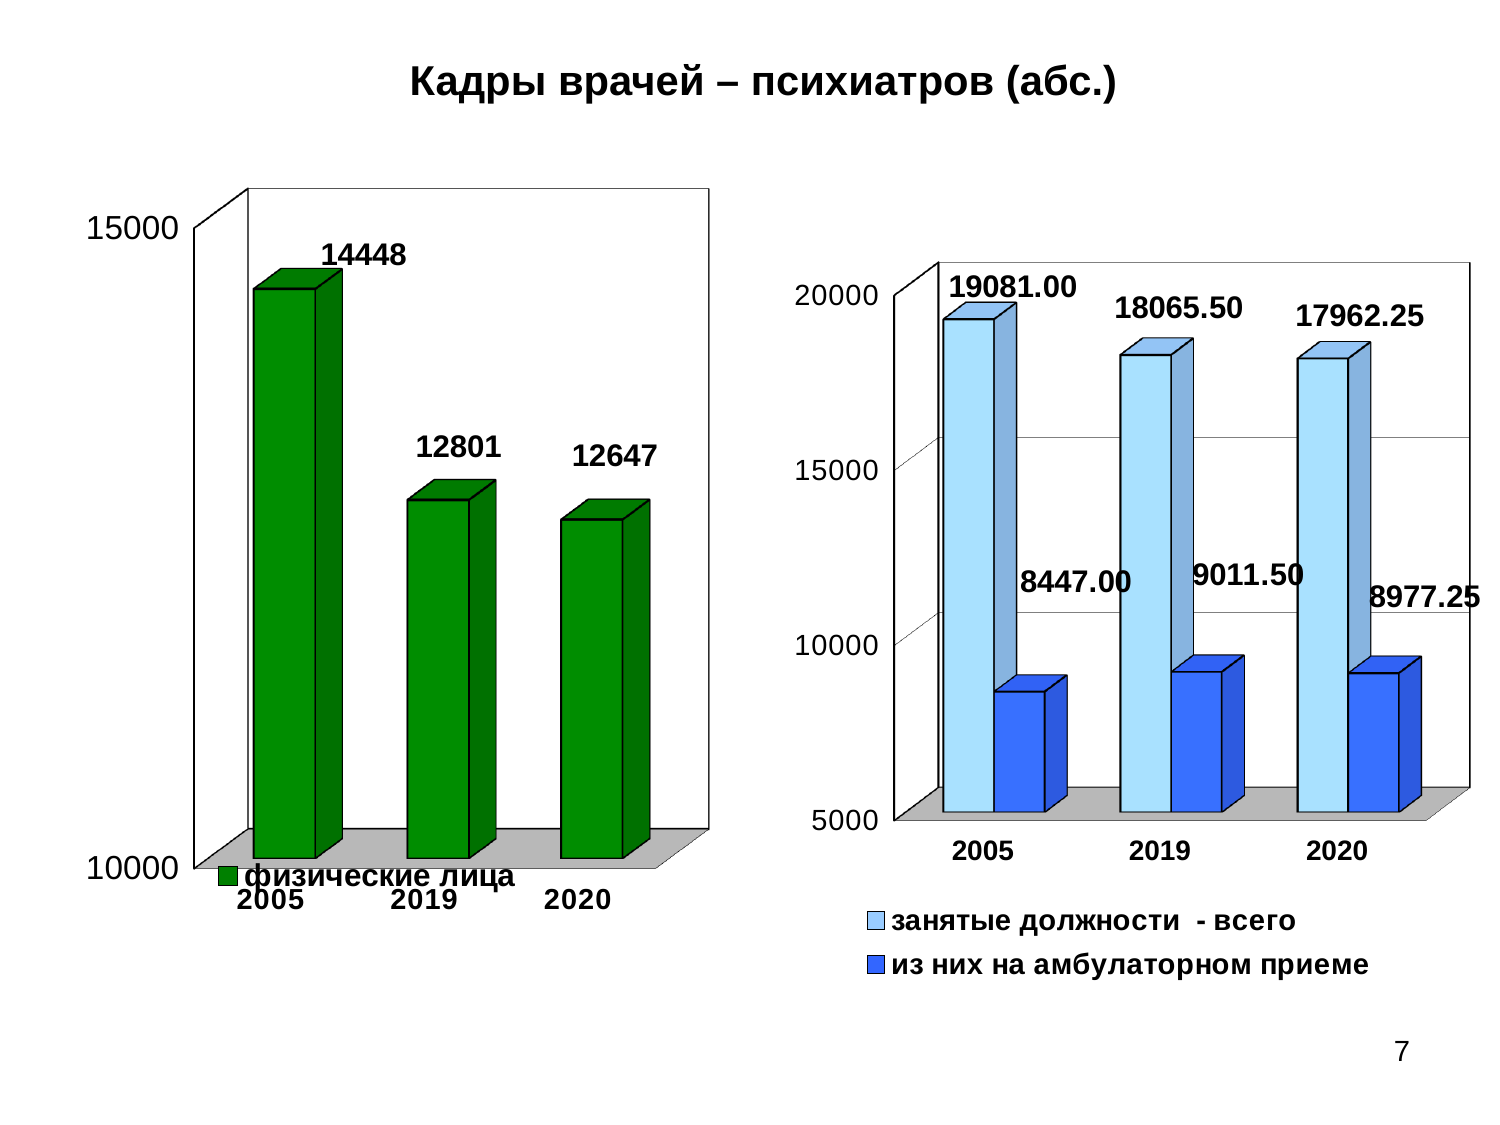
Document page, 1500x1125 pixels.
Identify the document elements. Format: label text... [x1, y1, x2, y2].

chart [742, 193, 1482, 1014]
text_box Кадры врачей – психиатров (абс.) [88, 42, 1439, 115]
chart [18, 161, 714, 991]
slide_number 7 [1074, 1024, 1425, 1103]
